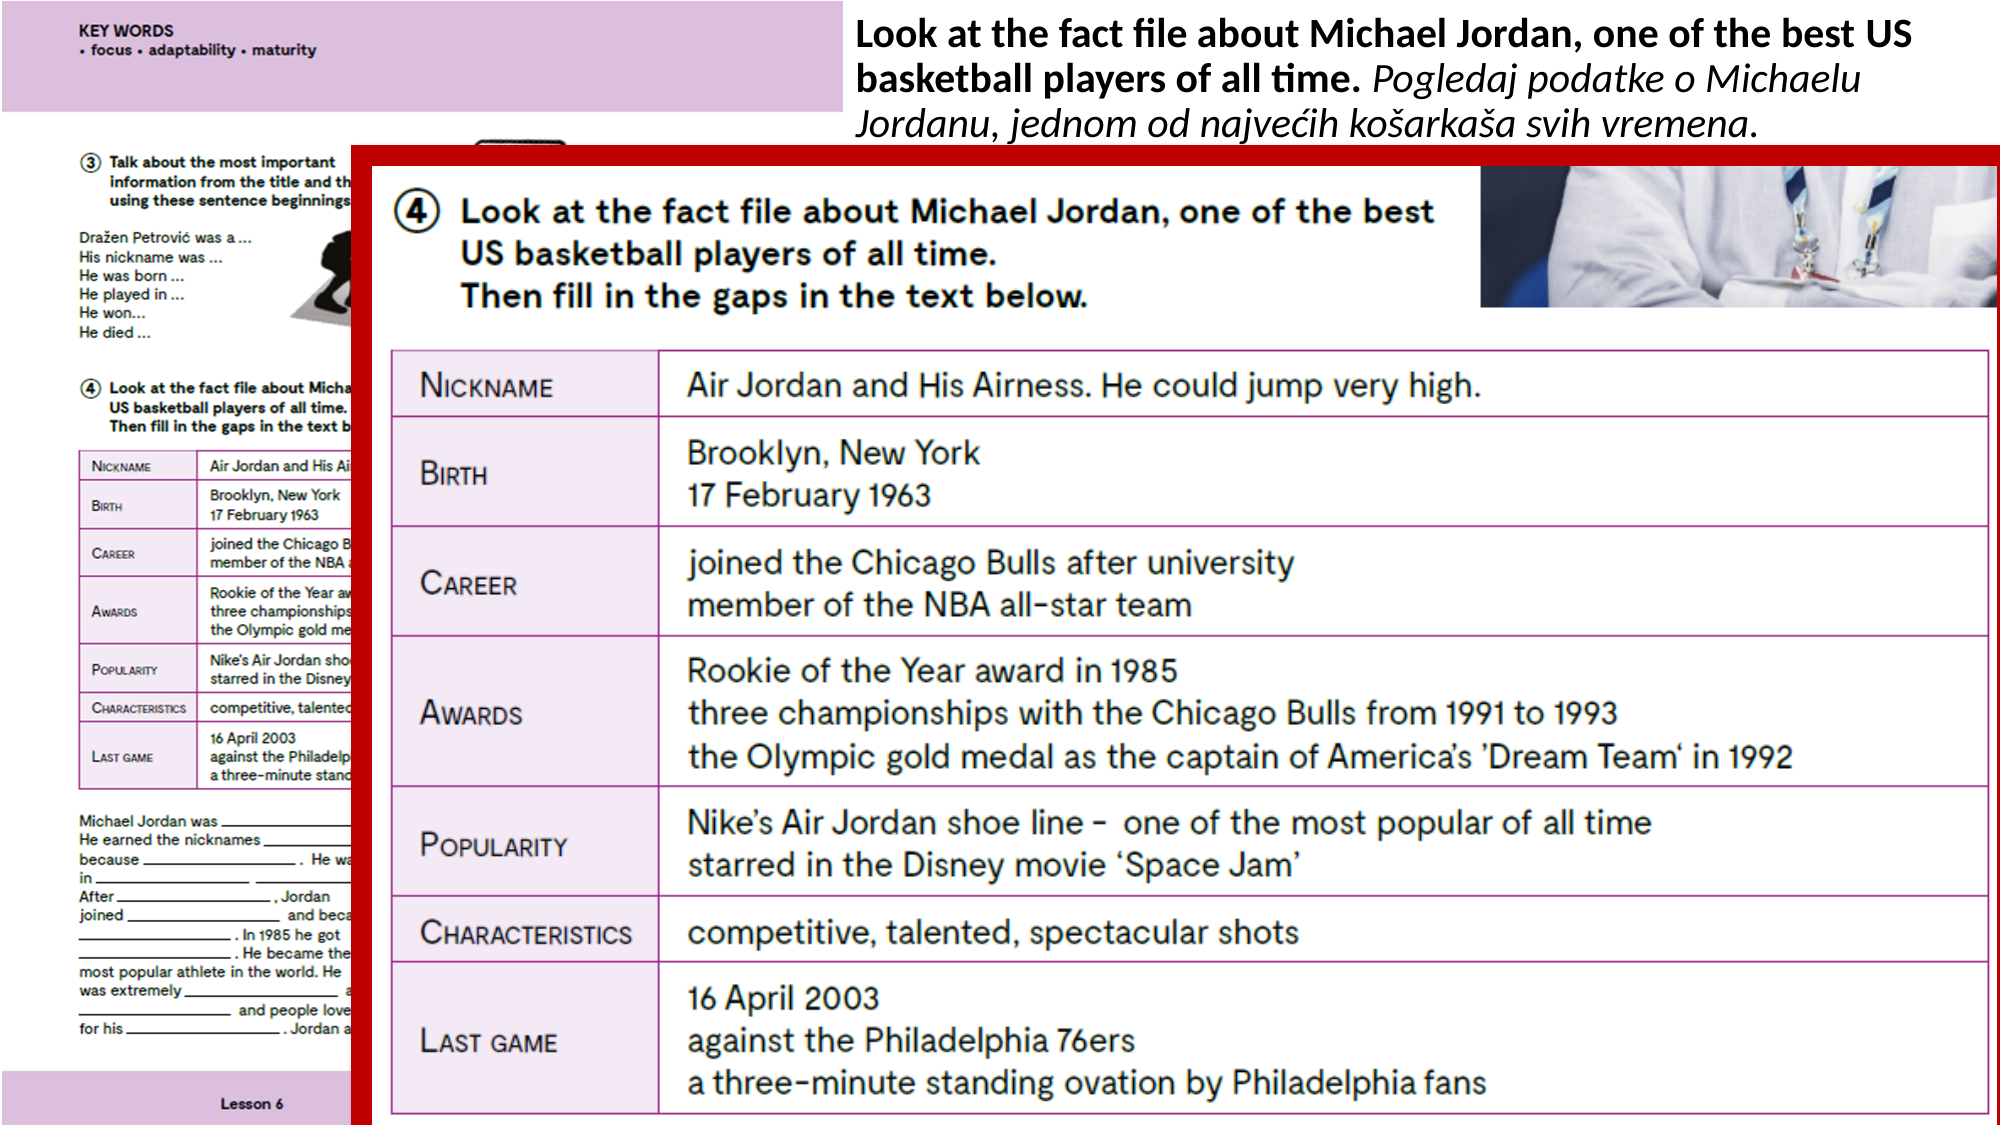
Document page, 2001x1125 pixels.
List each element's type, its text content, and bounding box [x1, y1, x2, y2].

text_box Look at the fact file about Michael Jordan, one of the best US basketball players of all time. Pogledaj podatke o Michaelu Jordanu, jednom od najvećih košarkaša svih vremena. [843, 3, 1998, 144]
picture [2, 1, 1998, 1125]
